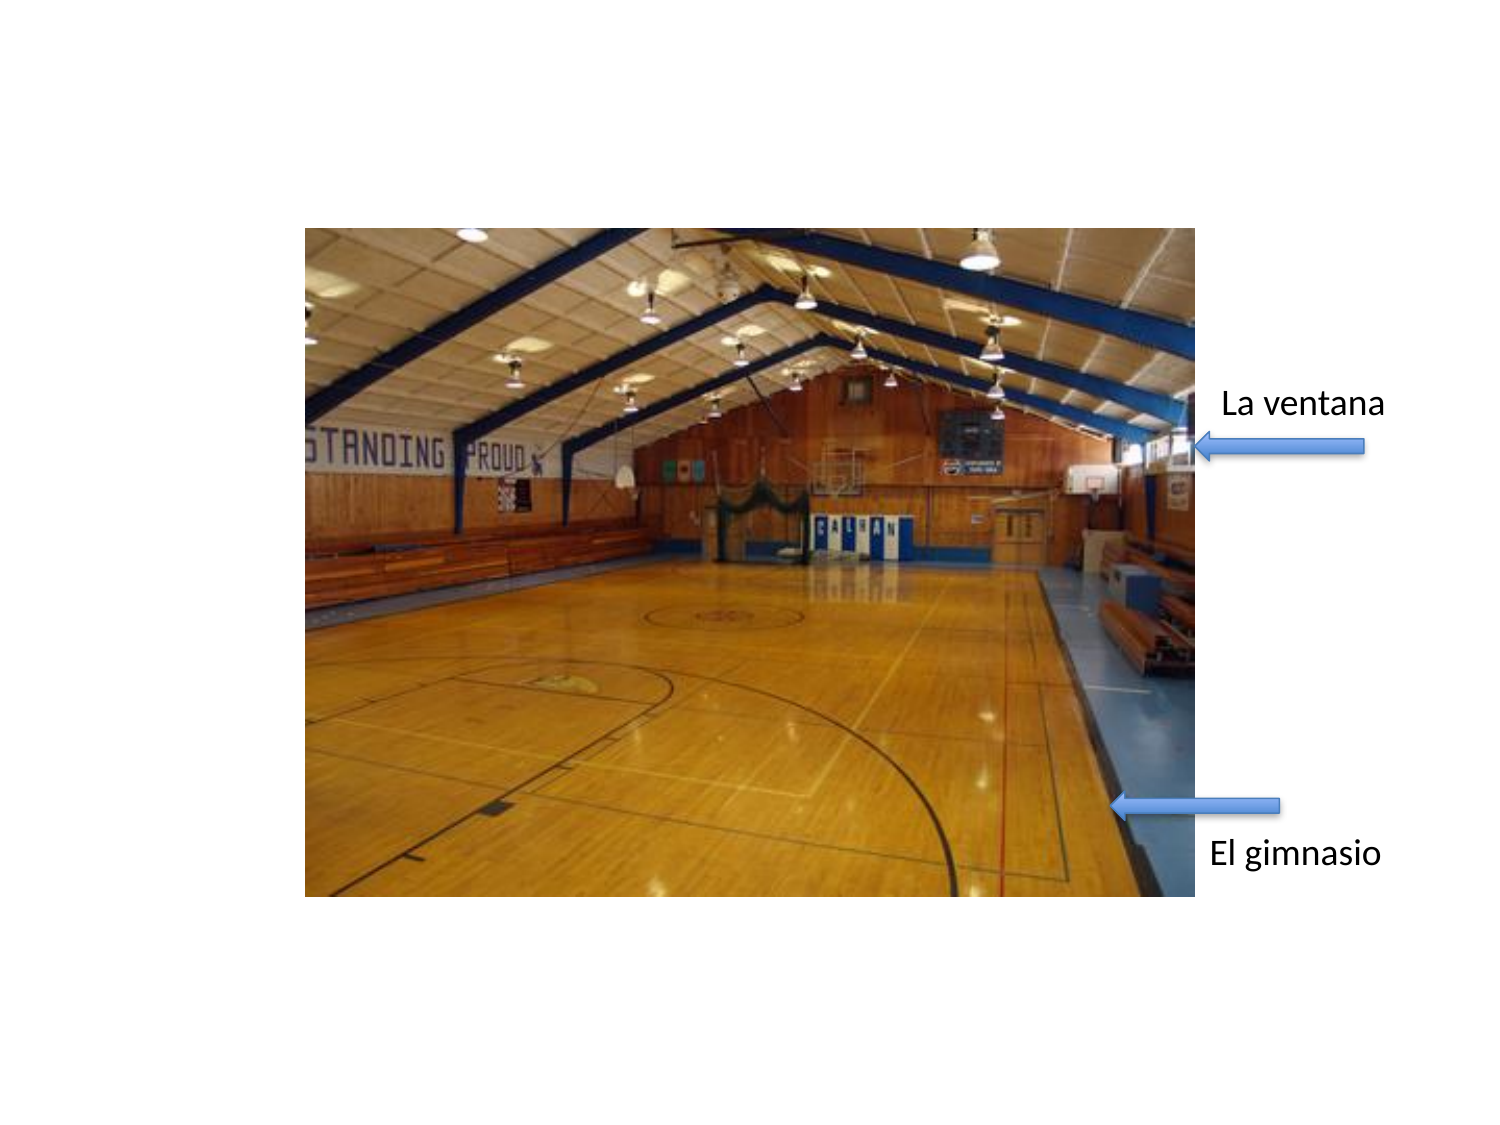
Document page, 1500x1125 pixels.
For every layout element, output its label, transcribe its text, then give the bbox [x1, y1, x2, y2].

text_box El gimnasio [1201, 820, 1500, 881]
text_box [1201, 431, 1365, 462]
text_box La ventana [1206, 370, 1401, 431]
text_box [1201, 797, 1281, 814]
picture [304, 227, 1195, 898]
